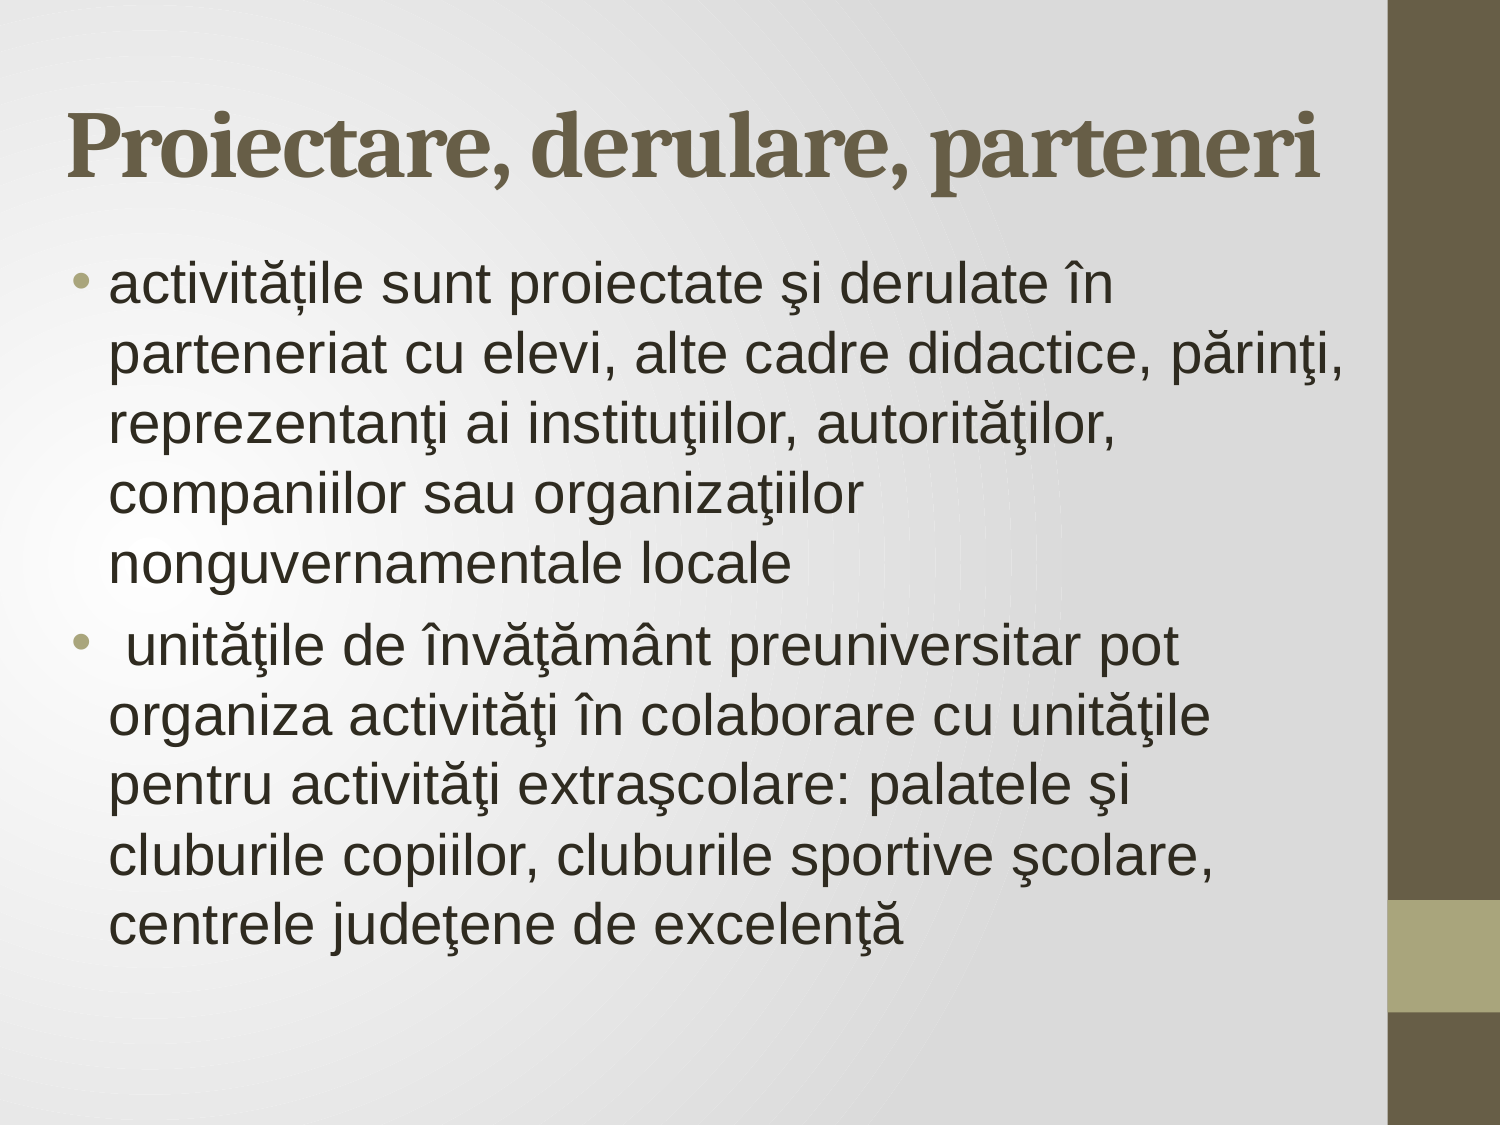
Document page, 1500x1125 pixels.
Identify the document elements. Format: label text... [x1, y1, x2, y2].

list activitățile sunt proiectate şi derulate în parteneriat cu elevi, alte cadre didactice, părinţi, reprezentanţi ai instituţiilor, autorităţilor, companiilor sau organizaţiilor nonguvernamentale locale unităţile de învăţământ preuniversitar pot organiza activităţi în colaborare cu unităţile pentru activităţi extraşcolare: palatele şi cluburile copiilor, cluburile sportive şcolare, centrele judeţene de excelenţă [37, 237, 1375, 1088]
title Proiectare, derulare, parteneri [0, 45, 1388, 233]
